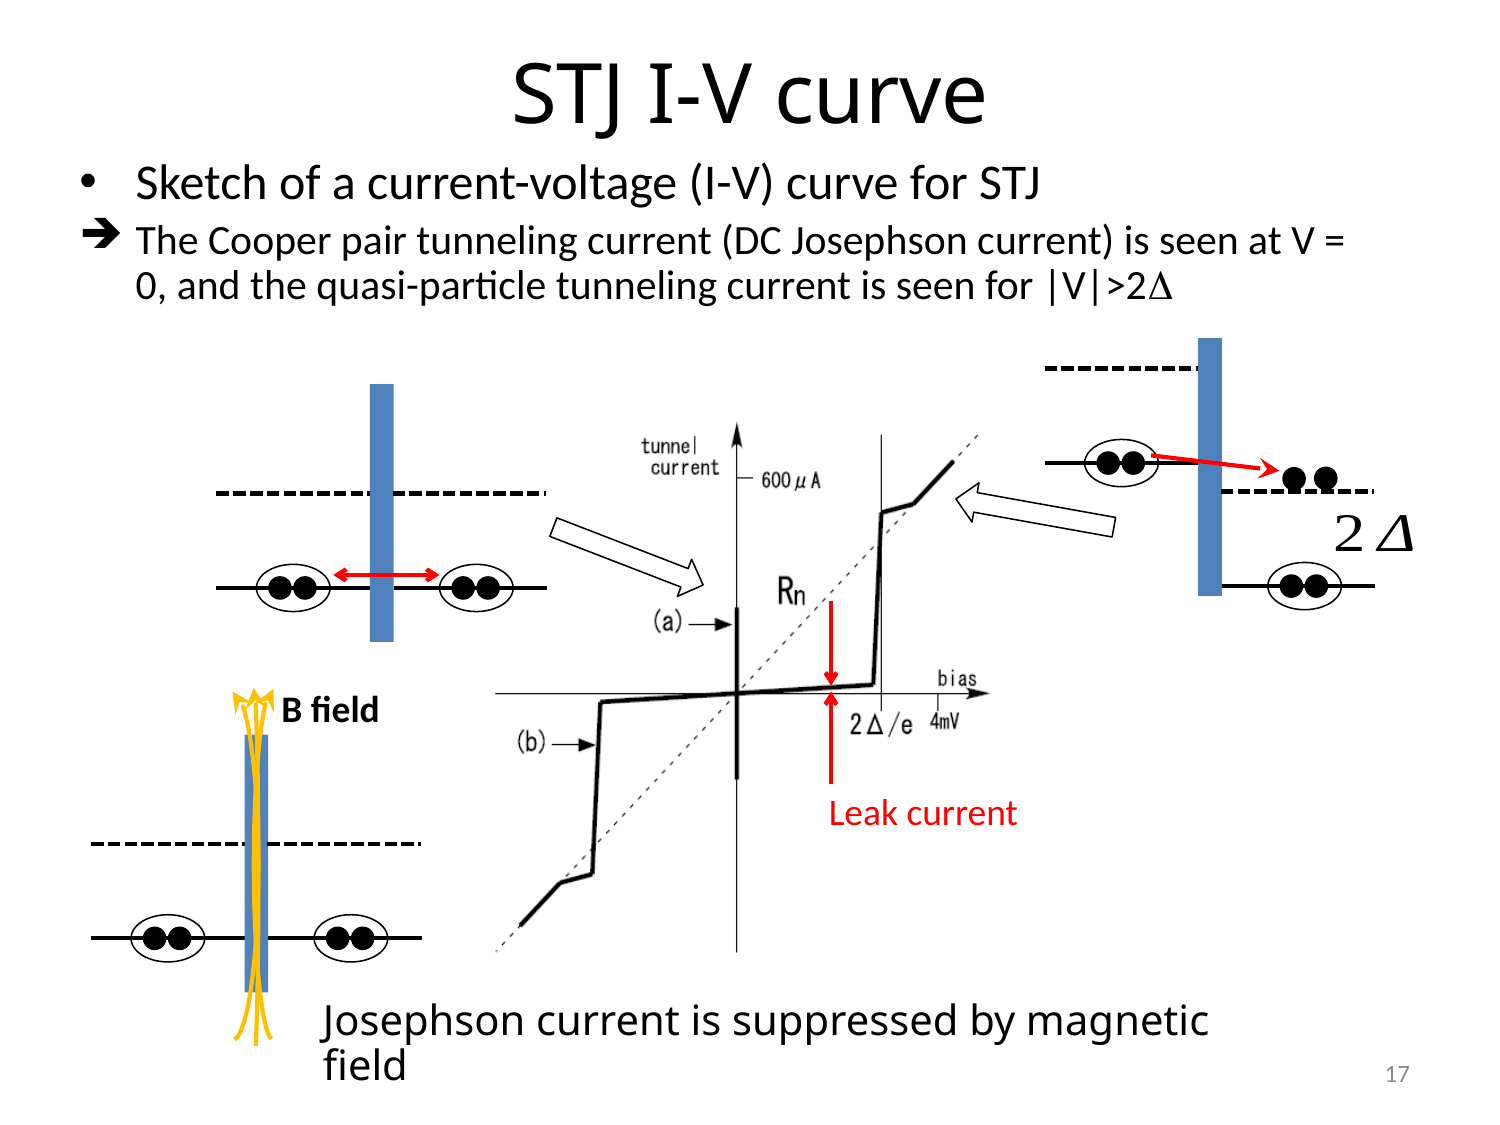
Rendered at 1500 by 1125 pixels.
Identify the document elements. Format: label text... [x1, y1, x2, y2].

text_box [216, 383, 548, 643]
text_box Josephson current is suppressed by magnetic field [307, 992, 1283, 1057]
text_box [261, 1002, 272, 1039]
text_box [261, 694, 266, 705]
text_box [232, 691, 250, 732]
text_box [234, 1002, 249, 1040]
list Sketch of a current-voltage (I-V) curve for STJ The Cooper pair tunneling current (DC Josephson current) is seen at V = 0, and the quasi-particle tunneling current is seen for |V|>2 [64, 149, 1376, 421]
text_box [260, 707, 266, 732]
slide_number 17 [1074, 1042, 1425, 1103]
text_box B field [266, 677, 395, 732]
title STJ I-V curve [75, 30, 1426, 149]
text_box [90, 734, 423, 993]
picture [440, 383, 1044, 978]
text_box [245, 687, 266, 732]
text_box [1044, 337, 1376, 611]
